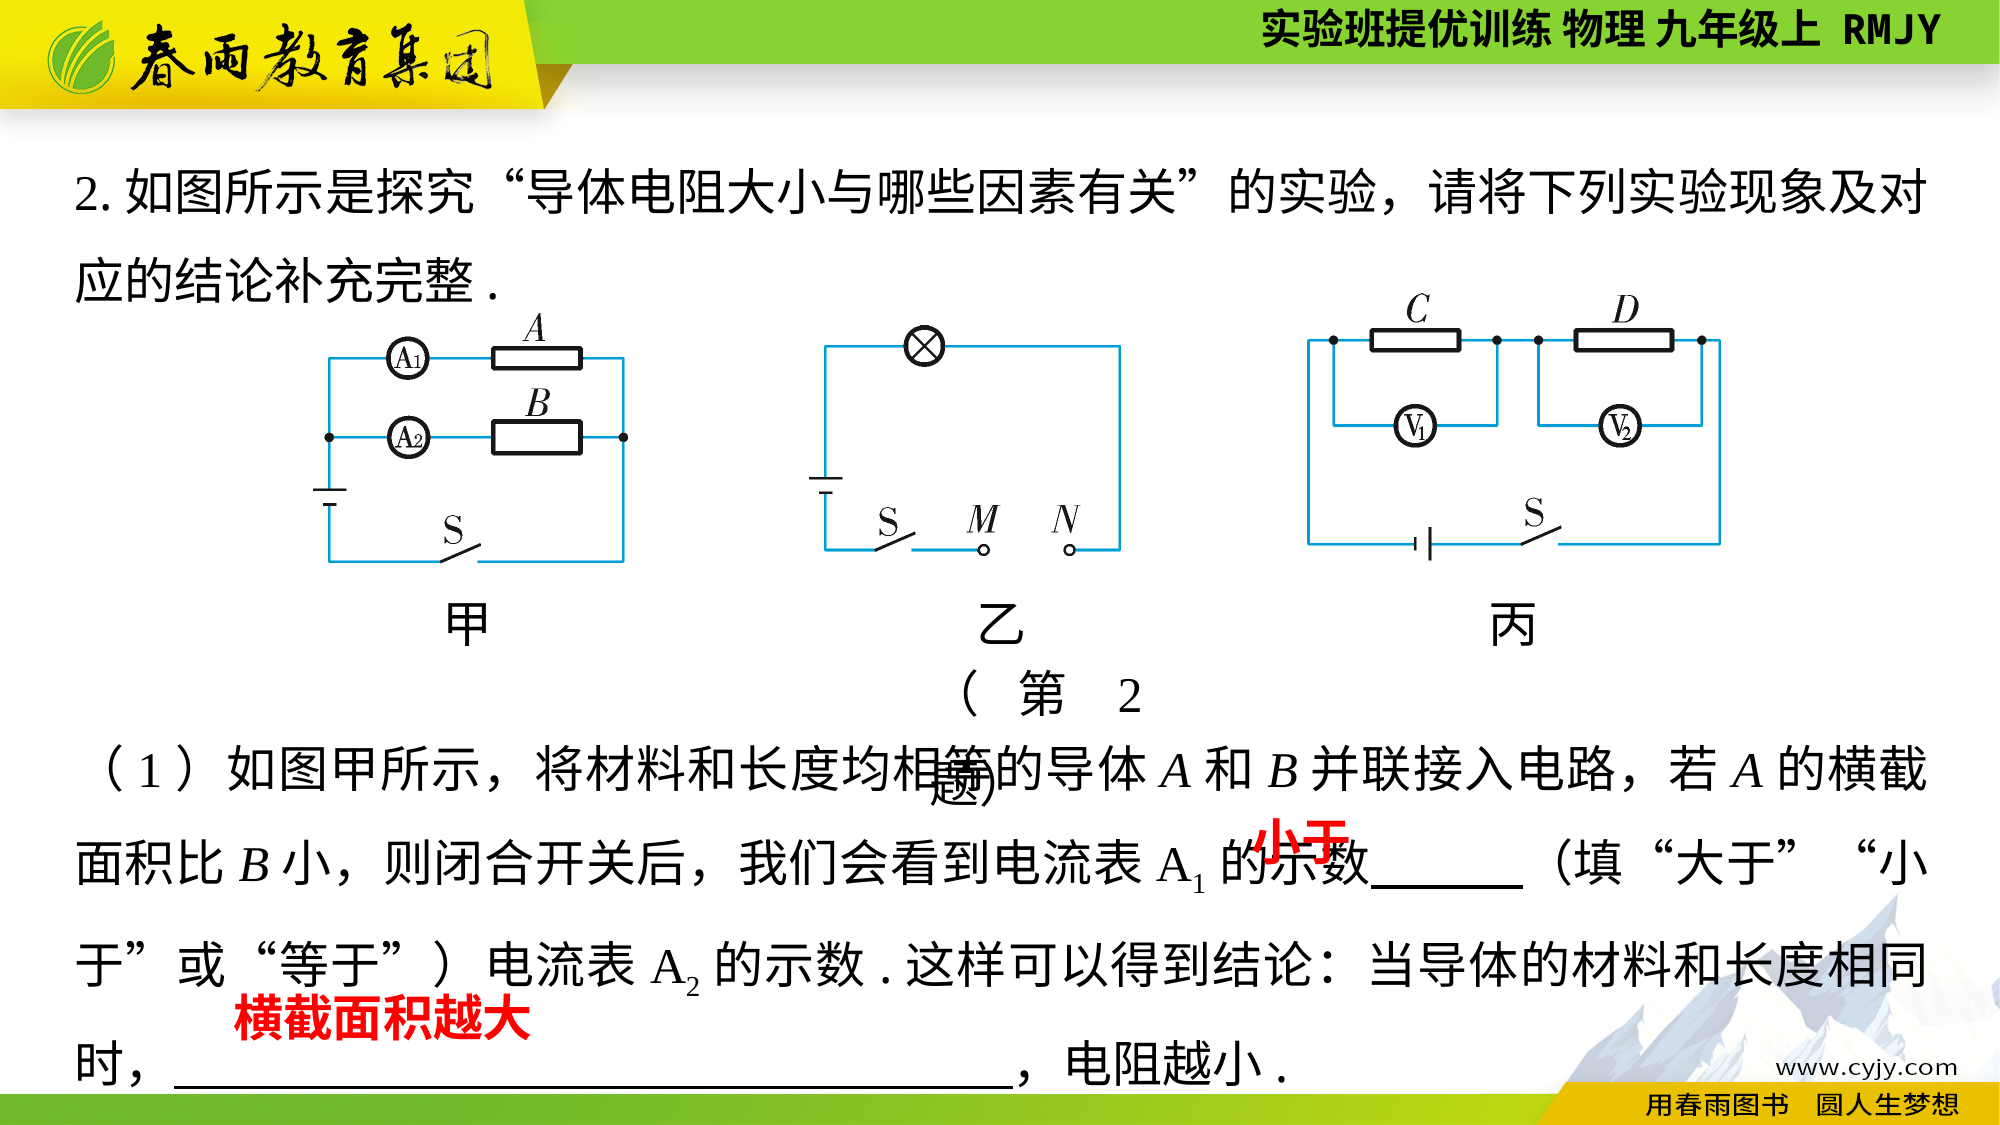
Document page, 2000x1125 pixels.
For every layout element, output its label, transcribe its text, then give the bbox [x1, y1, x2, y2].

text_box 乙 [961, 563, 1042, 625]
text_box 丙 [1473, 571, 1554, 661]
text_box 甲 [427, 575, 508, 661]
text_box 小于 [1236, 803, 1367, 878]
text_box 横截面积越大 [218, 978, 549, 1054]
list 2.如图所示是探究“导体电阻大小与哪些因素有关”的实验，请将下列实验现象及对应的结论补充完整. （1）如图甲所示，将材料和长度均相等的导体A和B并联接入电路，若A的横截面积比B小，则闭合开关后，我们会看到电流表A1的示数 （填“大于”“小于”或“等于”）电流表A2的示数.这样可以得到结论：当导体的材料和长度相同时， ，电阻越小. [59, 122, 1944, 1085]
text_box （第2题） [914, 625, 1170, 730]
picture [0, 0, 2000, 1125]
